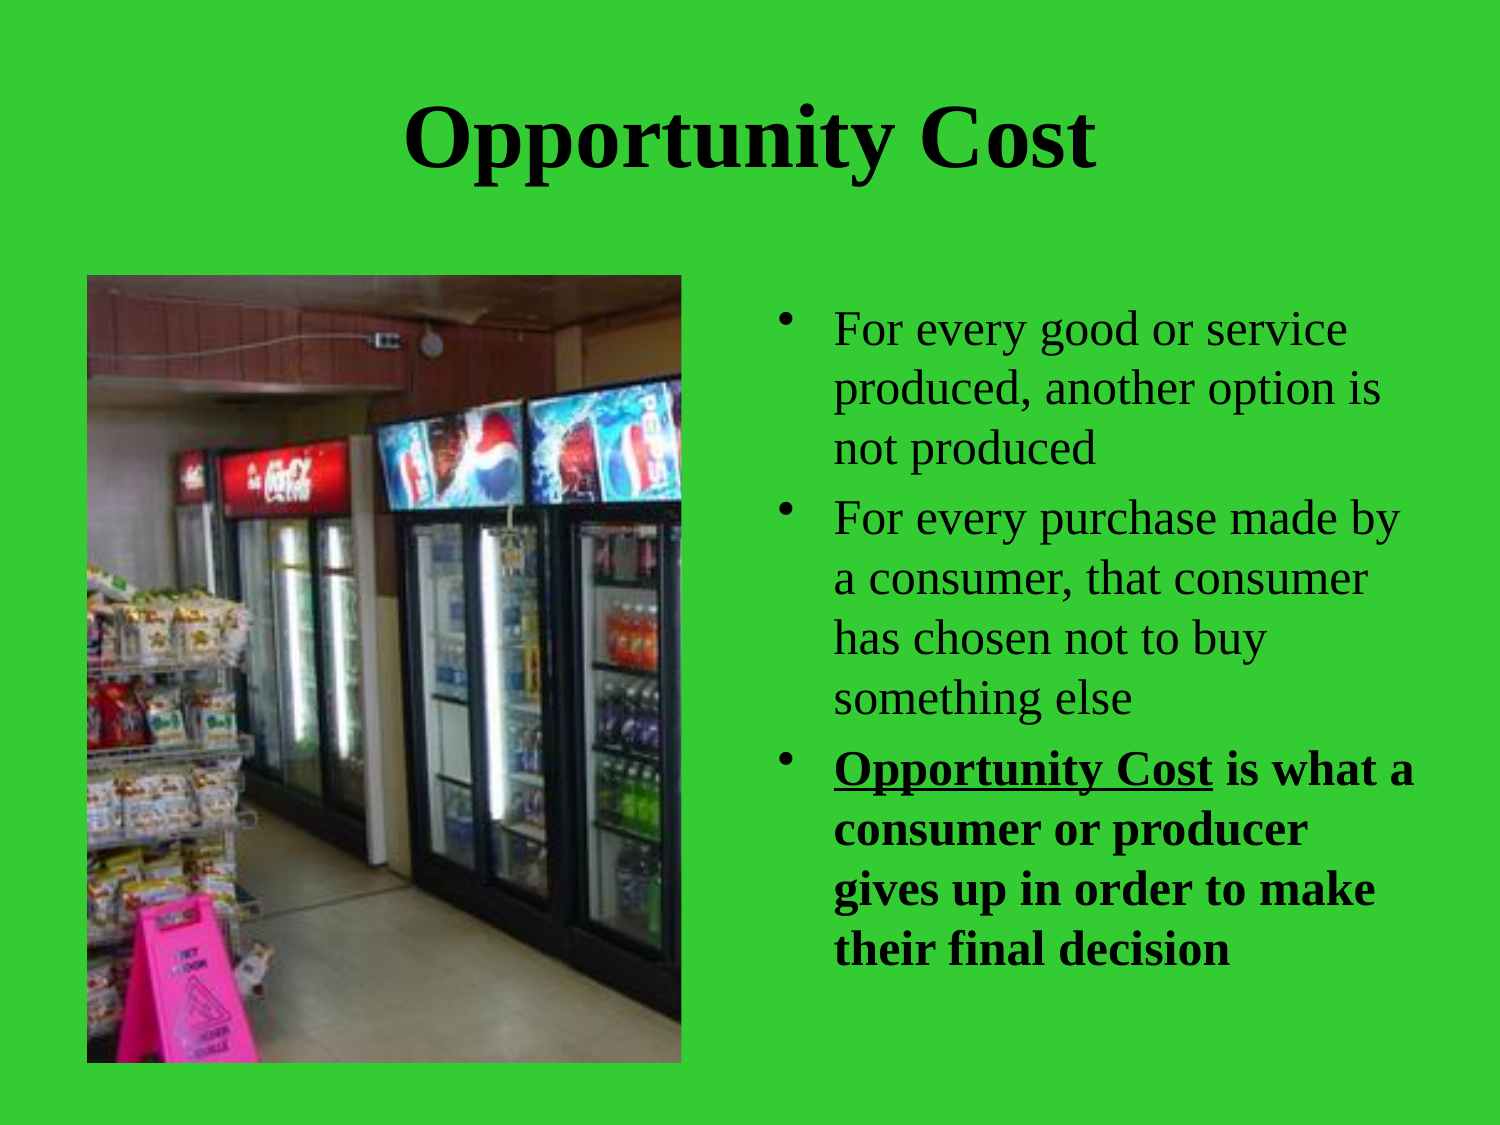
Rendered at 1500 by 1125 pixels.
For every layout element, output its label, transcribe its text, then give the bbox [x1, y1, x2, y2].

title Opportunity Cost [112, 37, 1388, 225]
list For every good or service produced, another option is not produced For every purchase made by a consumer, that consumer has chosen not to buy something else Opportunity Cost is what a consumer or producer gives up in order to make their final decision [762, 287, 1438, 1013]
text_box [86, 274, 682, 1063]
